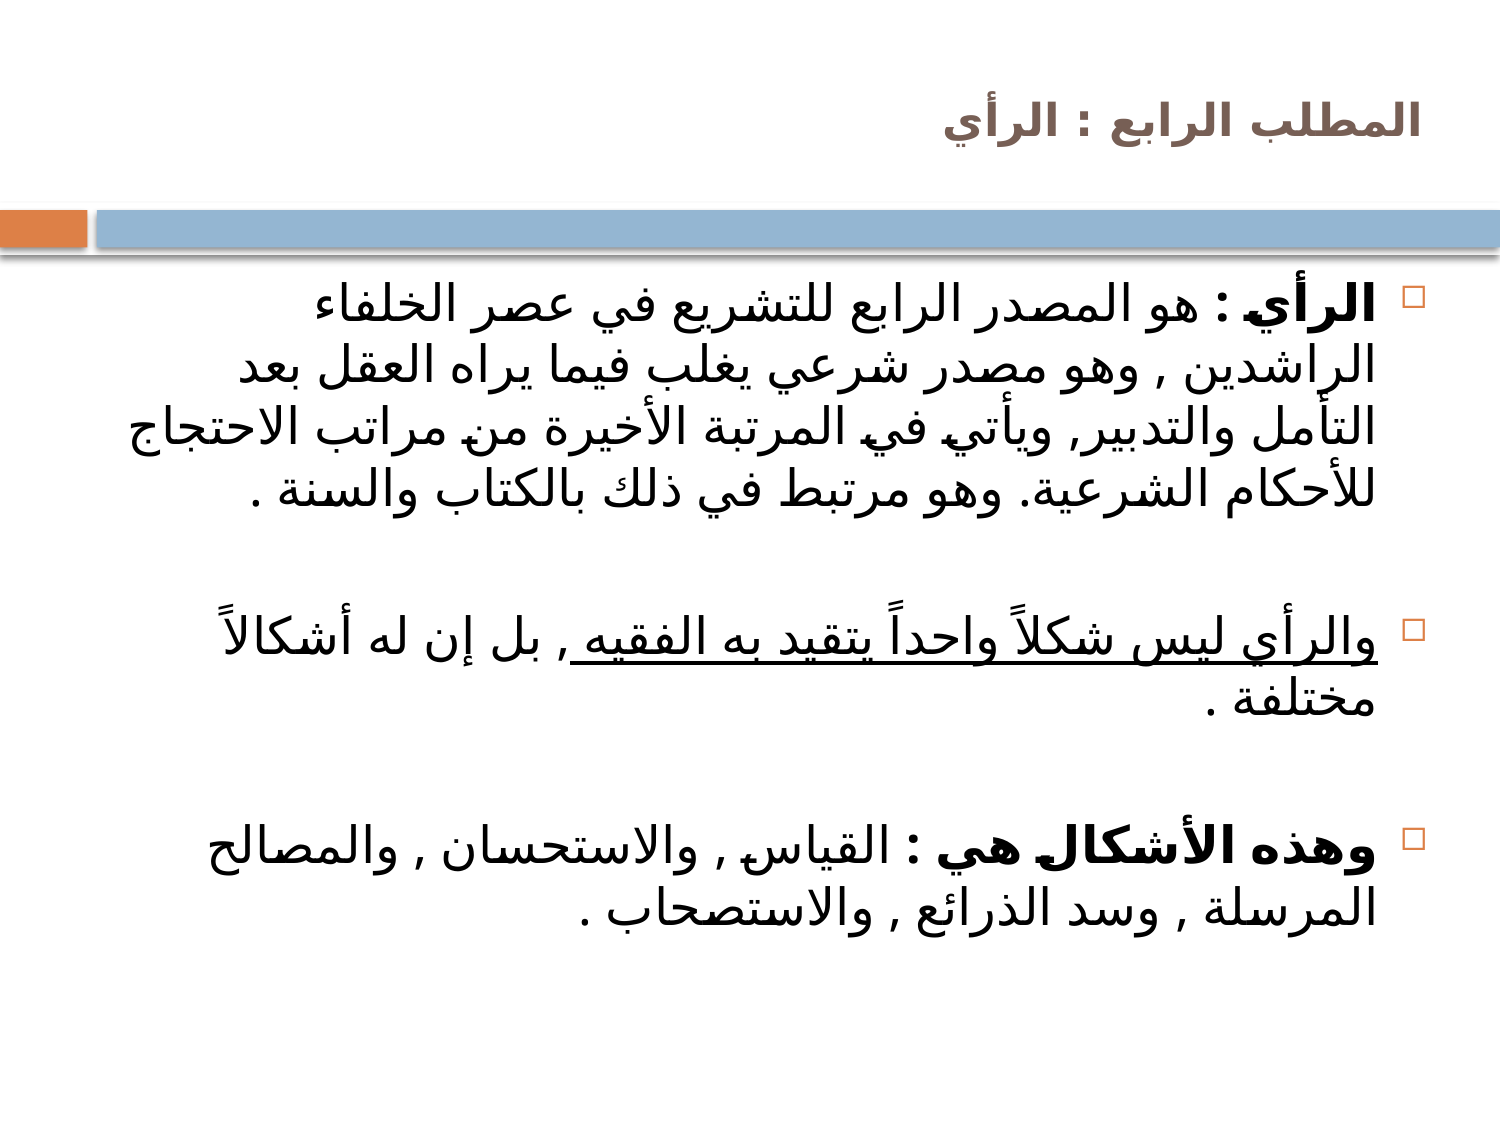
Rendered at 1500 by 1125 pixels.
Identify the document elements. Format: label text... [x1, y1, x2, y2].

list الرأي : هو المصدر الرابع للتشريع في عصر الخلفاء الراشدين , وهو مصدر شرعي يغلب فيما يراه العقل بعد التأمل والتدبير, ويأتي في المرتبة الأخيرة من مراتب الاحتجاج للأحكام الشرعية. وهو مرتبط في ذلك بالكتاب والسنة . والرأي ليس شكلاً واحداً يتقيد به الفقيه , بل إن له أشكالاً مختلفة . وهذه الأشكال هي : القياس , والاستحسان , والمصالح المرسلة , وسد الذرائع , والاستصحاب . [100, 262, 1438, 1000]
title المطلب الرابع : الرأي [100, 37, 1438, 200]
